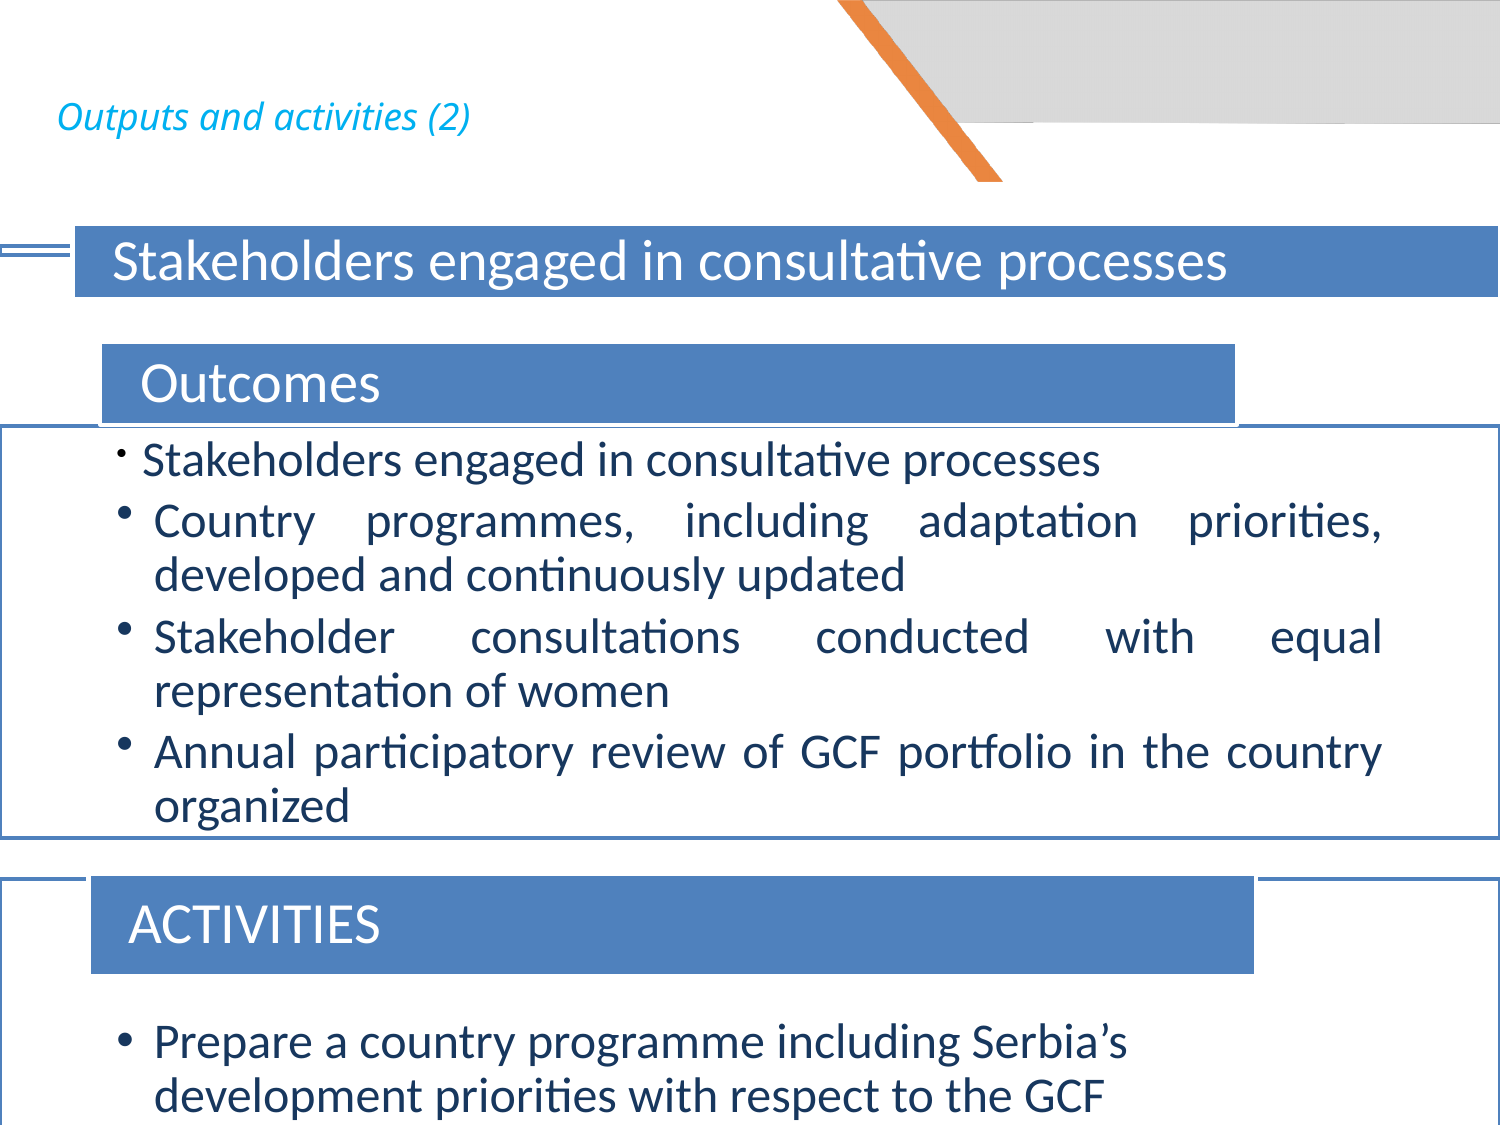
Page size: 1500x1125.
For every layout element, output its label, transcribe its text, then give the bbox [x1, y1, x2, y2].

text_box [0, 141, 1500, 1125]
picture [837, 0, 1500, 124]
title Outputs and activities (2) [41, 35, 1004, 140]
